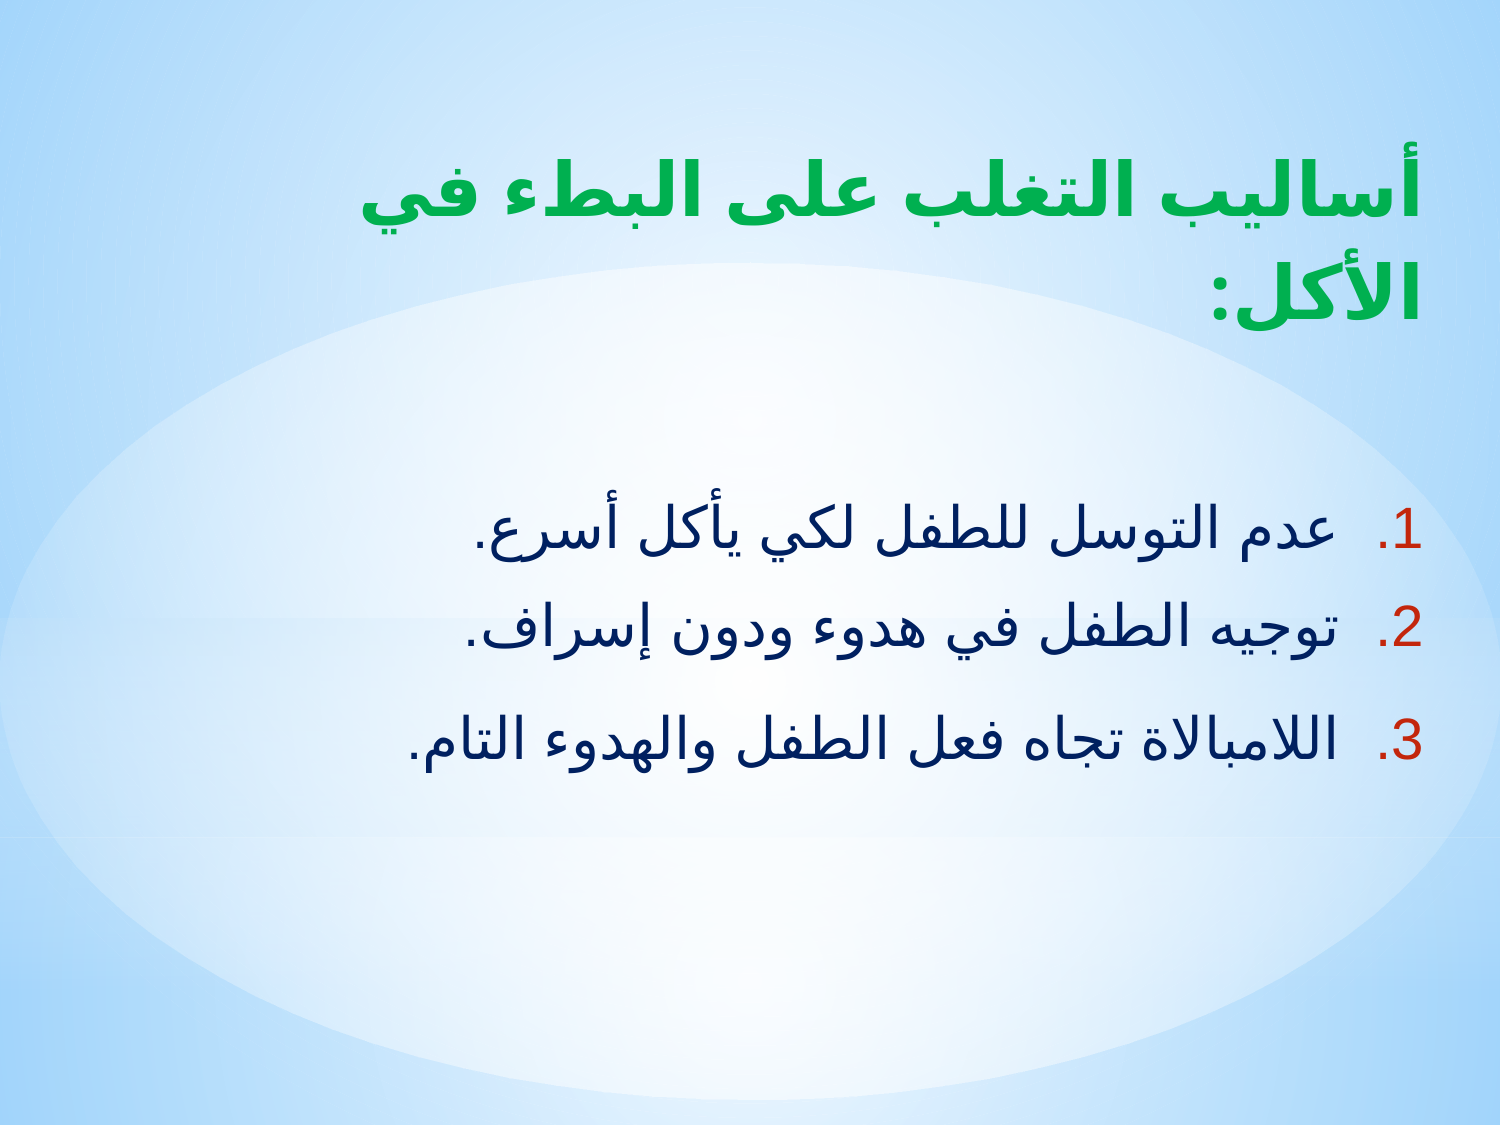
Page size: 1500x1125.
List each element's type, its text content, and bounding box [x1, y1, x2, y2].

list أساليب التغلب على البطء في الأكل: عدم التوسل للطفل لكي يأكل أسرع. توجيه الطفل في هدوء ودون إسراف. اللامبالاة تجاه فعل الطفل والهدوء التام. [123, 120, 1447, 1047]
